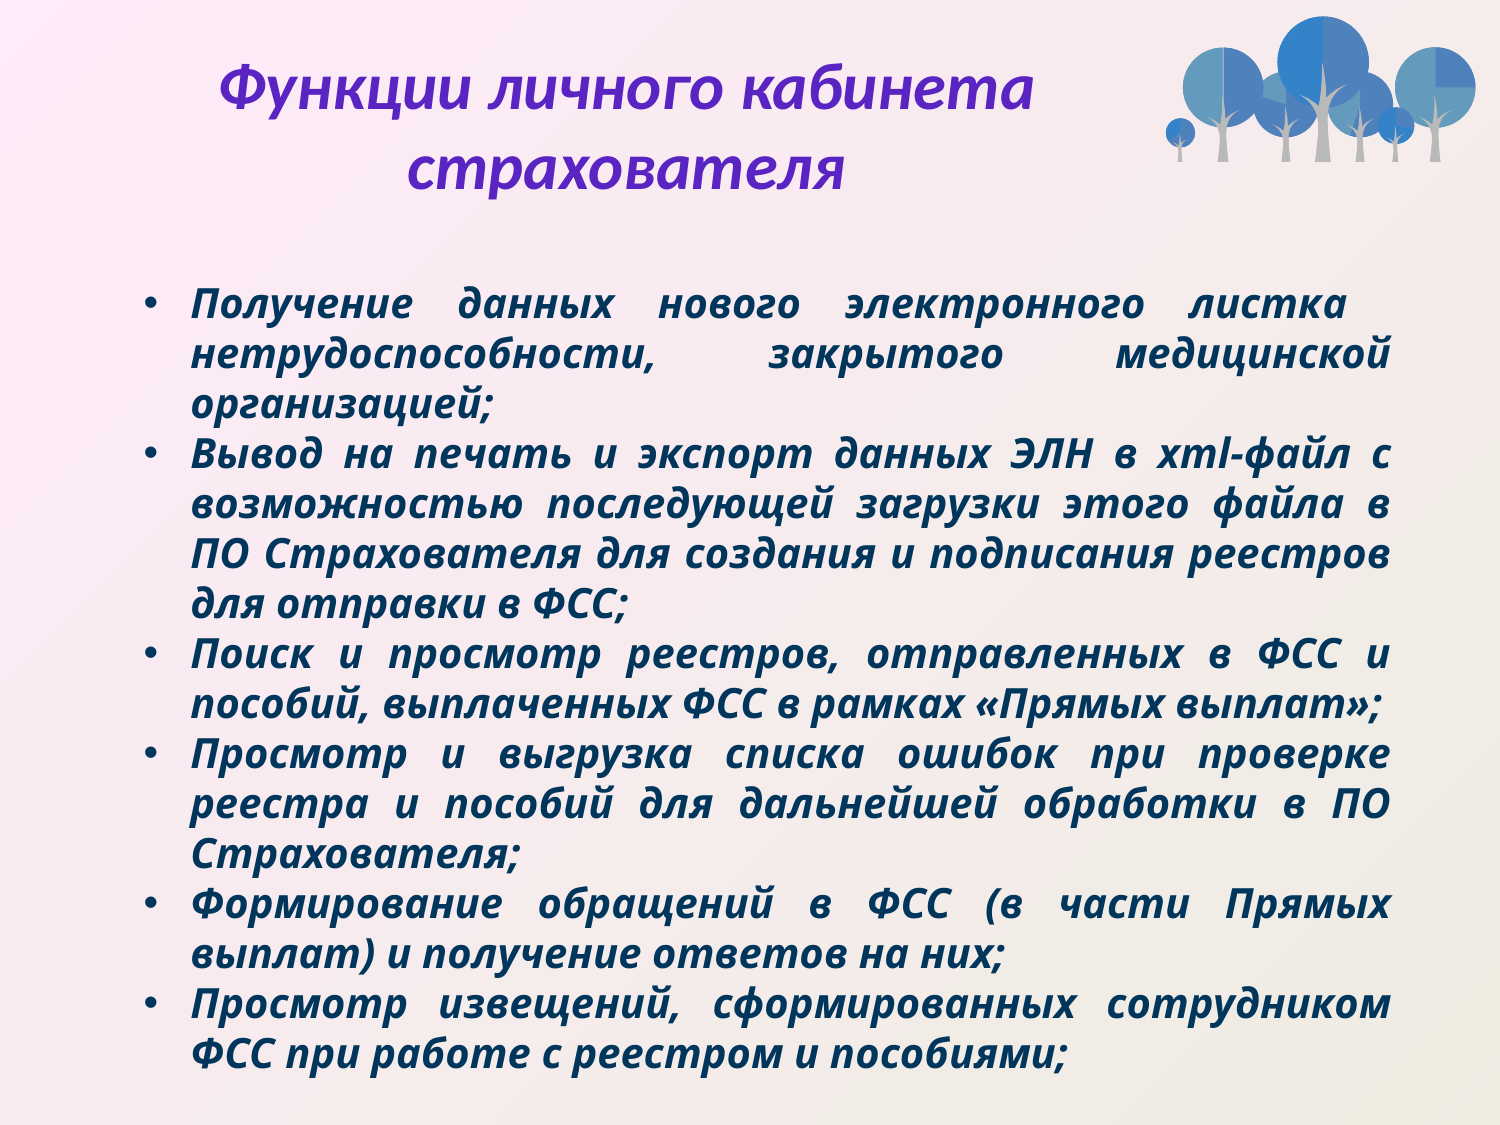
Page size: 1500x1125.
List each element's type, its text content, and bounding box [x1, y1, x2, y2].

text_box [1165, 15, 1477, 163]
text_box Функции личного кабинета страхователя [117, 35, 1137, 210]
text_box Получение данных нового электронного листка нетрудоспособности, закрытого медицинской организацией; Вывод на печать и экспорт данных ЭЛН в xml-файл с возможностью последующей загрузки этого файла в ПО Страхователя для создания и подписания реестров для отправки в ФСС; Поиск и просмотр реестров, отправленных в ФСС и пособий, выплаченных ФСС в рамках «Прямых выплат»; Просмотр и выгрузка списка ошибок при проверке реестра и пособий для дальнейшей обработки в ПО Страхователя; Формирование обращений в ФСС (в части Прямых выплат) и получение ответов на них; Просмотр извещений, сформированных сотрудником ФСС при работе с реестром и пособиями; [128, 269, 1407, 1125]
